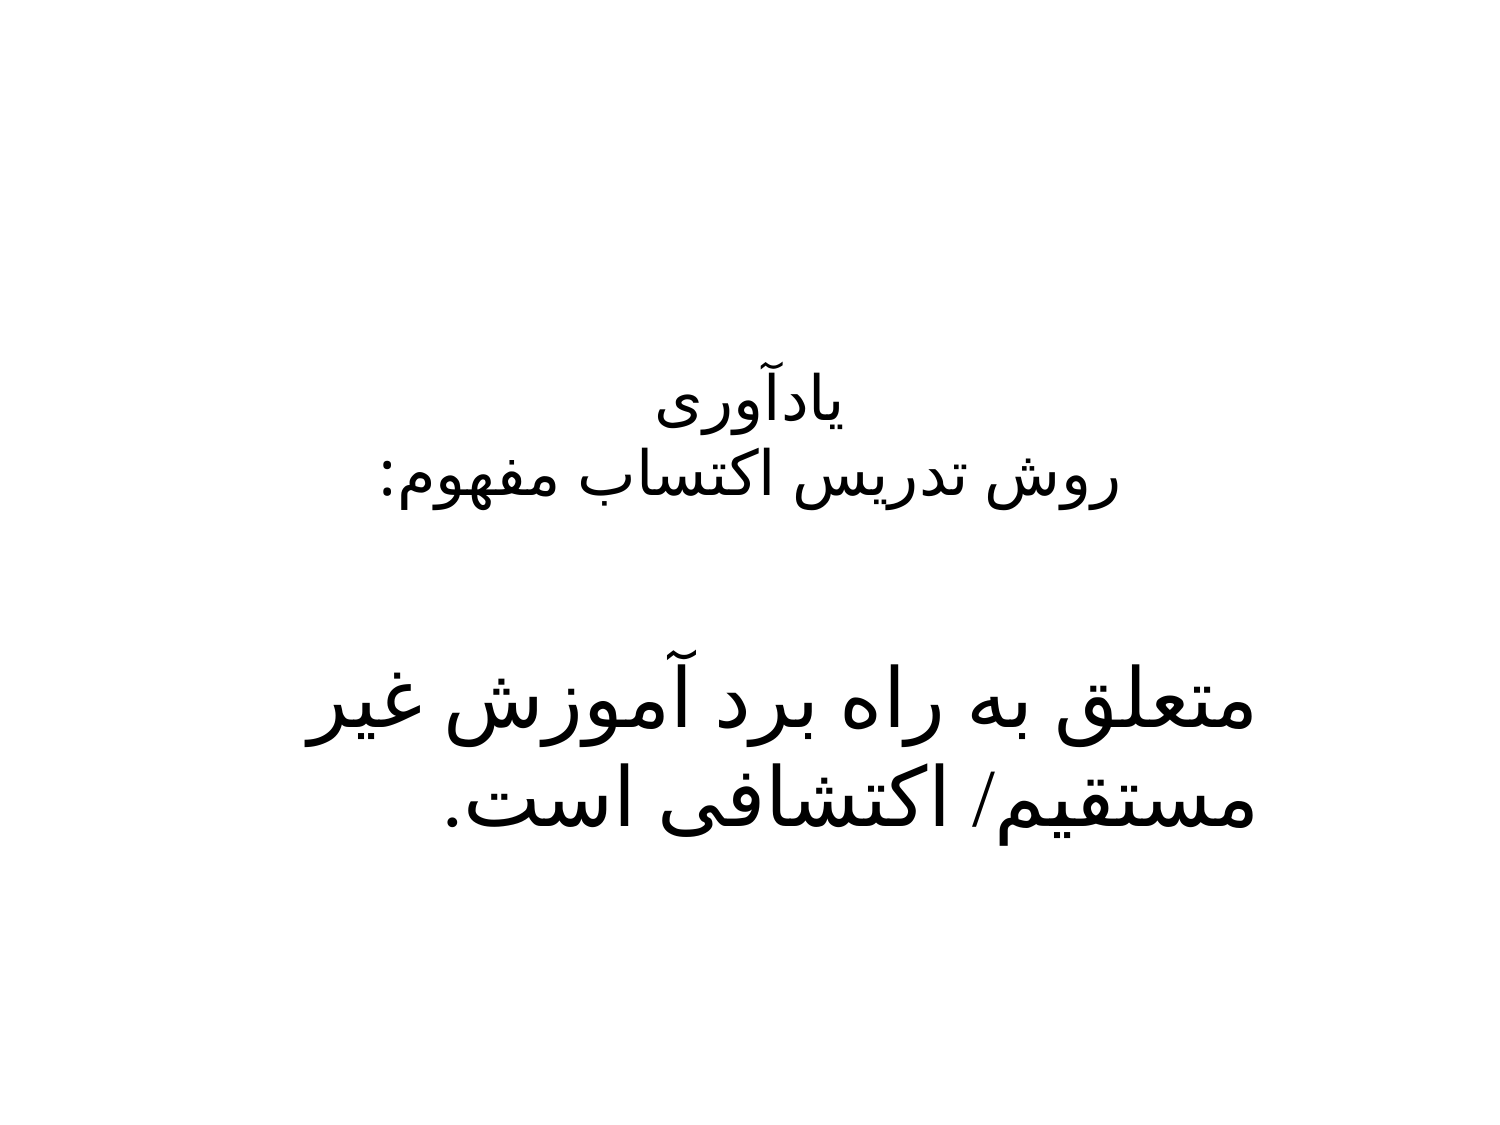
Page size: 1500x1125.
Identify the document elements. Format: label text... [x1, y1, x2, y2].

subtitle متعلق به راه برد آموزش غیر مستقیم/ اکتشافی است. [225, 637, 1275, 925]
title یادآوری روش تدریس اکتساب مفهوم: [112, 349, 1388, 591]
